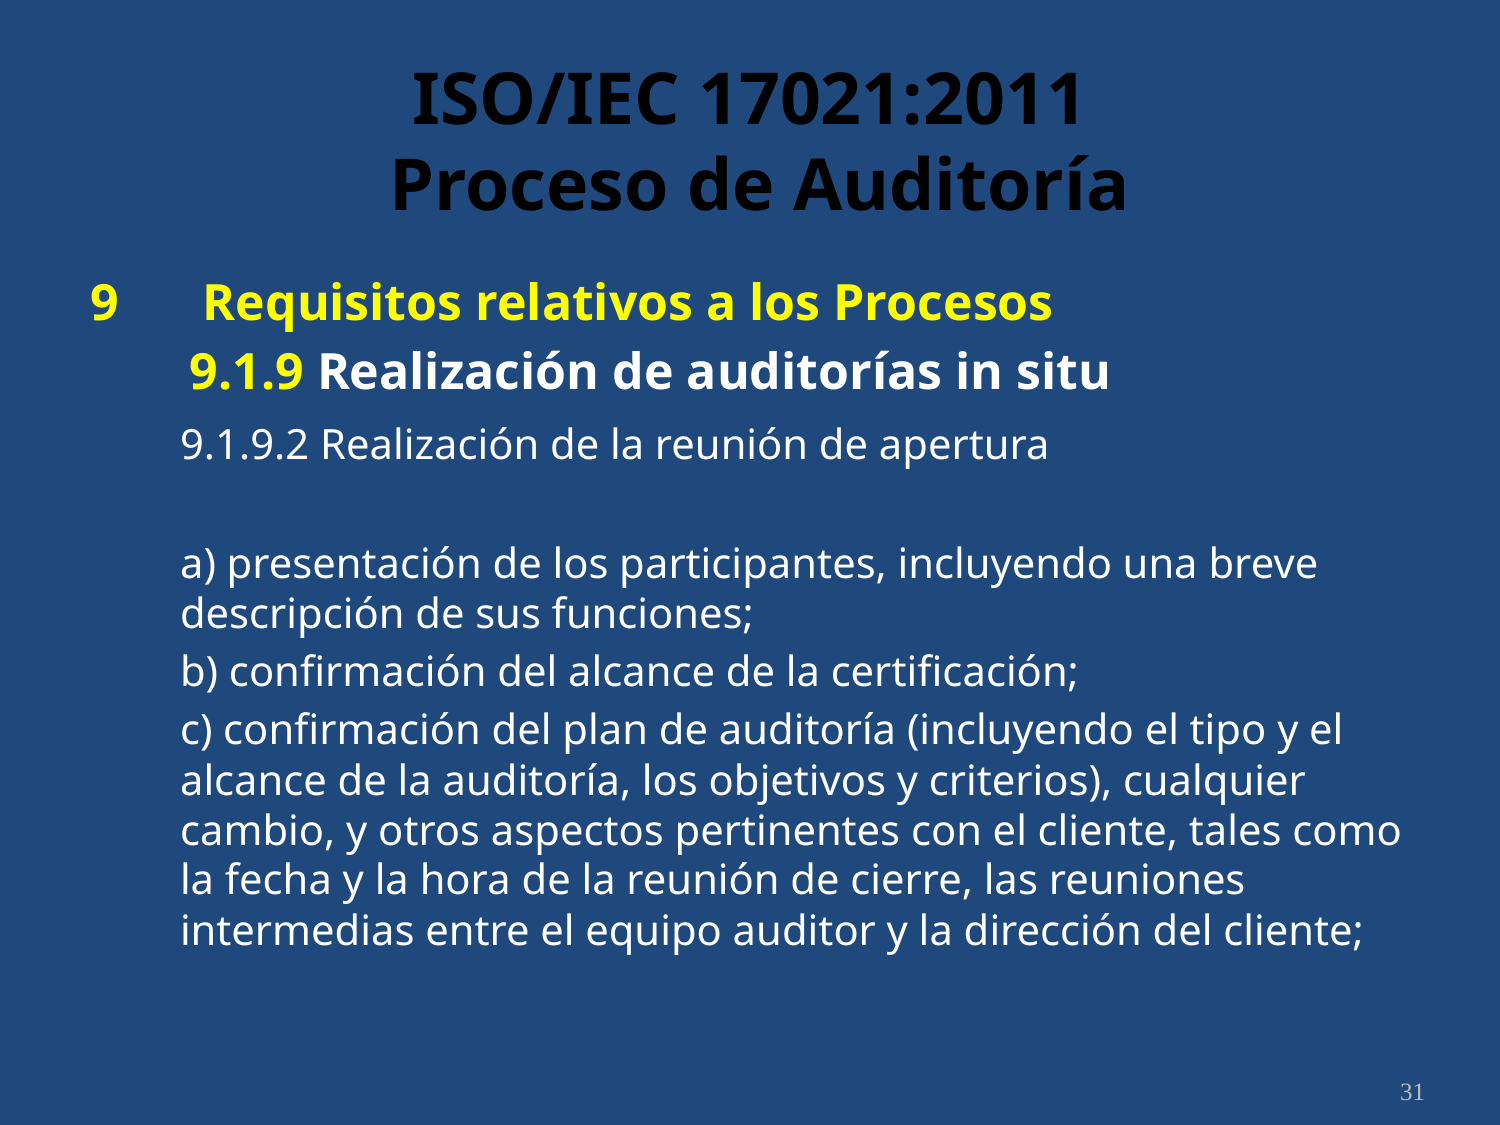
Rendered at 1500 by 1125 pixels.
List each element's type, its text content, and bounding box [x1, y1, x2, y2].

list 9 Requisitos relativos a los Procesos 9.1.9 Realización de auditorías in situ 9.1.9.2 Realización de la reunión de apertura a) presentación de los participantes, incluyendo una breve descripción de sus funciones; b) confirmación del alcance de la certificación; c) confirmación del plan de auditoría (incluyendo el tipo y el alcance de la auditoría, los objetivos y criterios), cualquier cambio, y otros aspectos pertinentes con el cliente, tales como la fecha y la hora de la reunión de cierre, las reuniones intermedias entre el equipo auditor y la dirección del cliente; [74, 262, 1426, 1036]
slide_number 31 [1299, 1052, 1425, 1113]
title ISO/IEC 17021:2011 Proceso de Auditoría [75, 45, 1425, 233]
